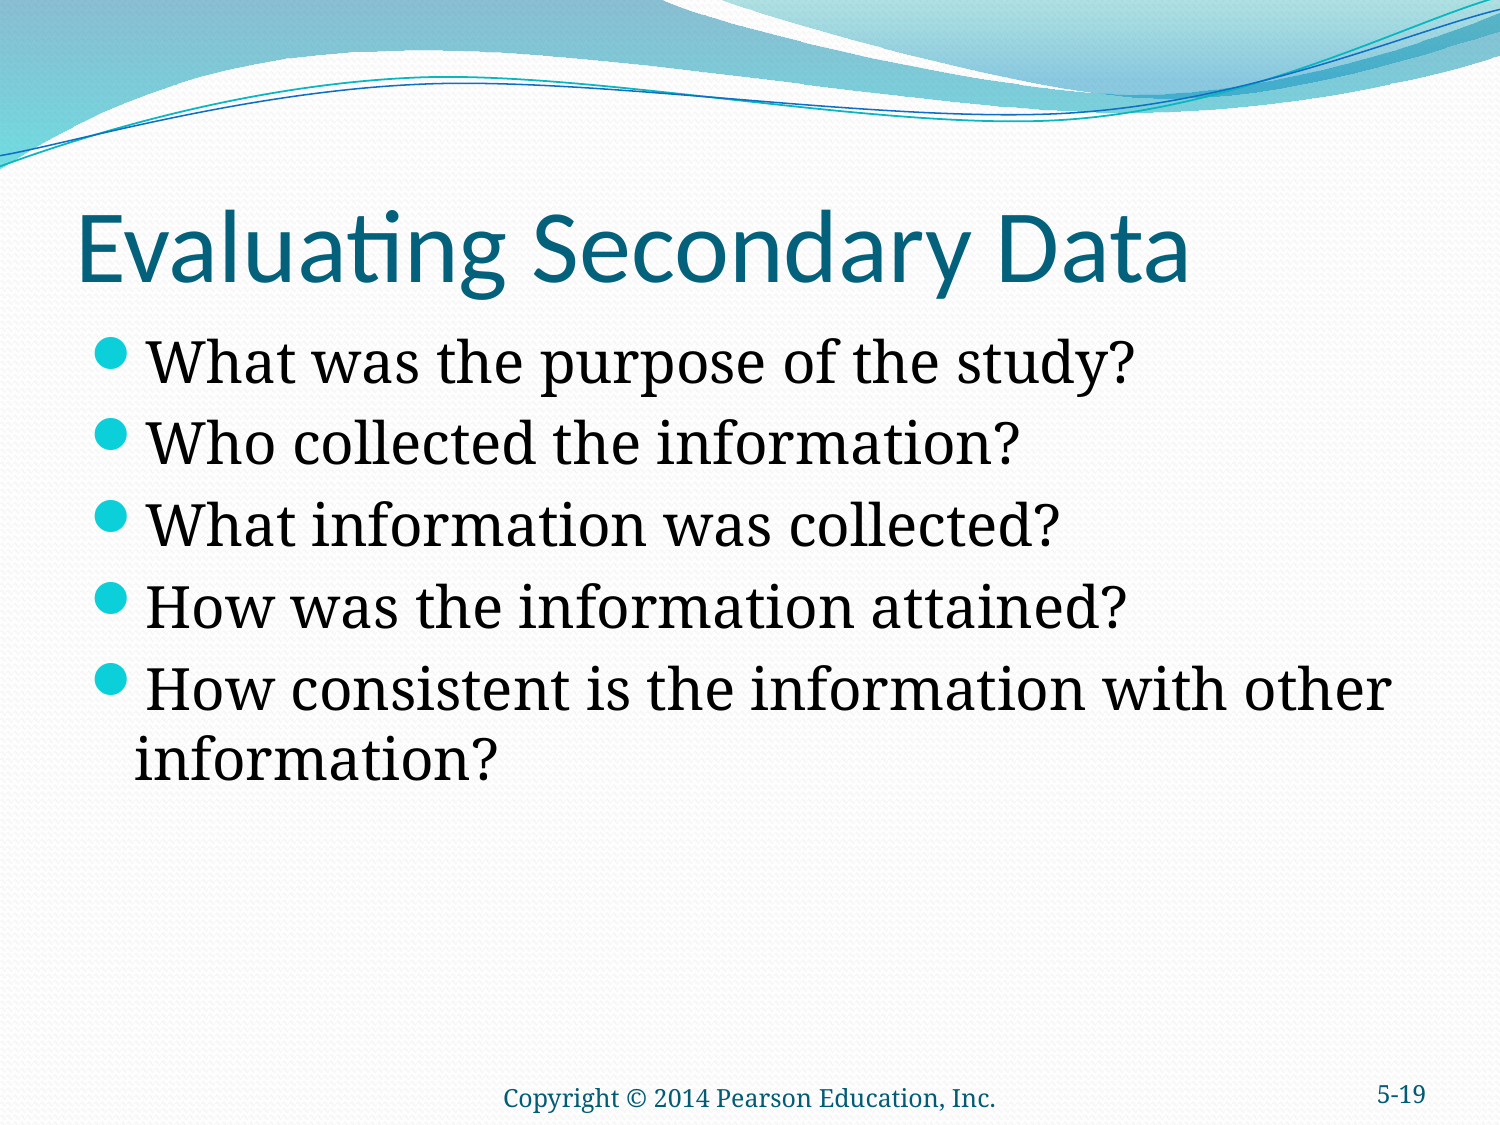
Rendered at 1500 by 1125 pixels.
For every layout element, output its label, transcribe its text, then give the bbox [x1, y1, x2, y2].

list What was the purpose of the study? Who collected the information? What information was collected? How was the information attained? How consistent is the information with other information? [74, 317, 1426, 1038]
title Evaluating Secondary Data [74, 115, 1426, 304]
